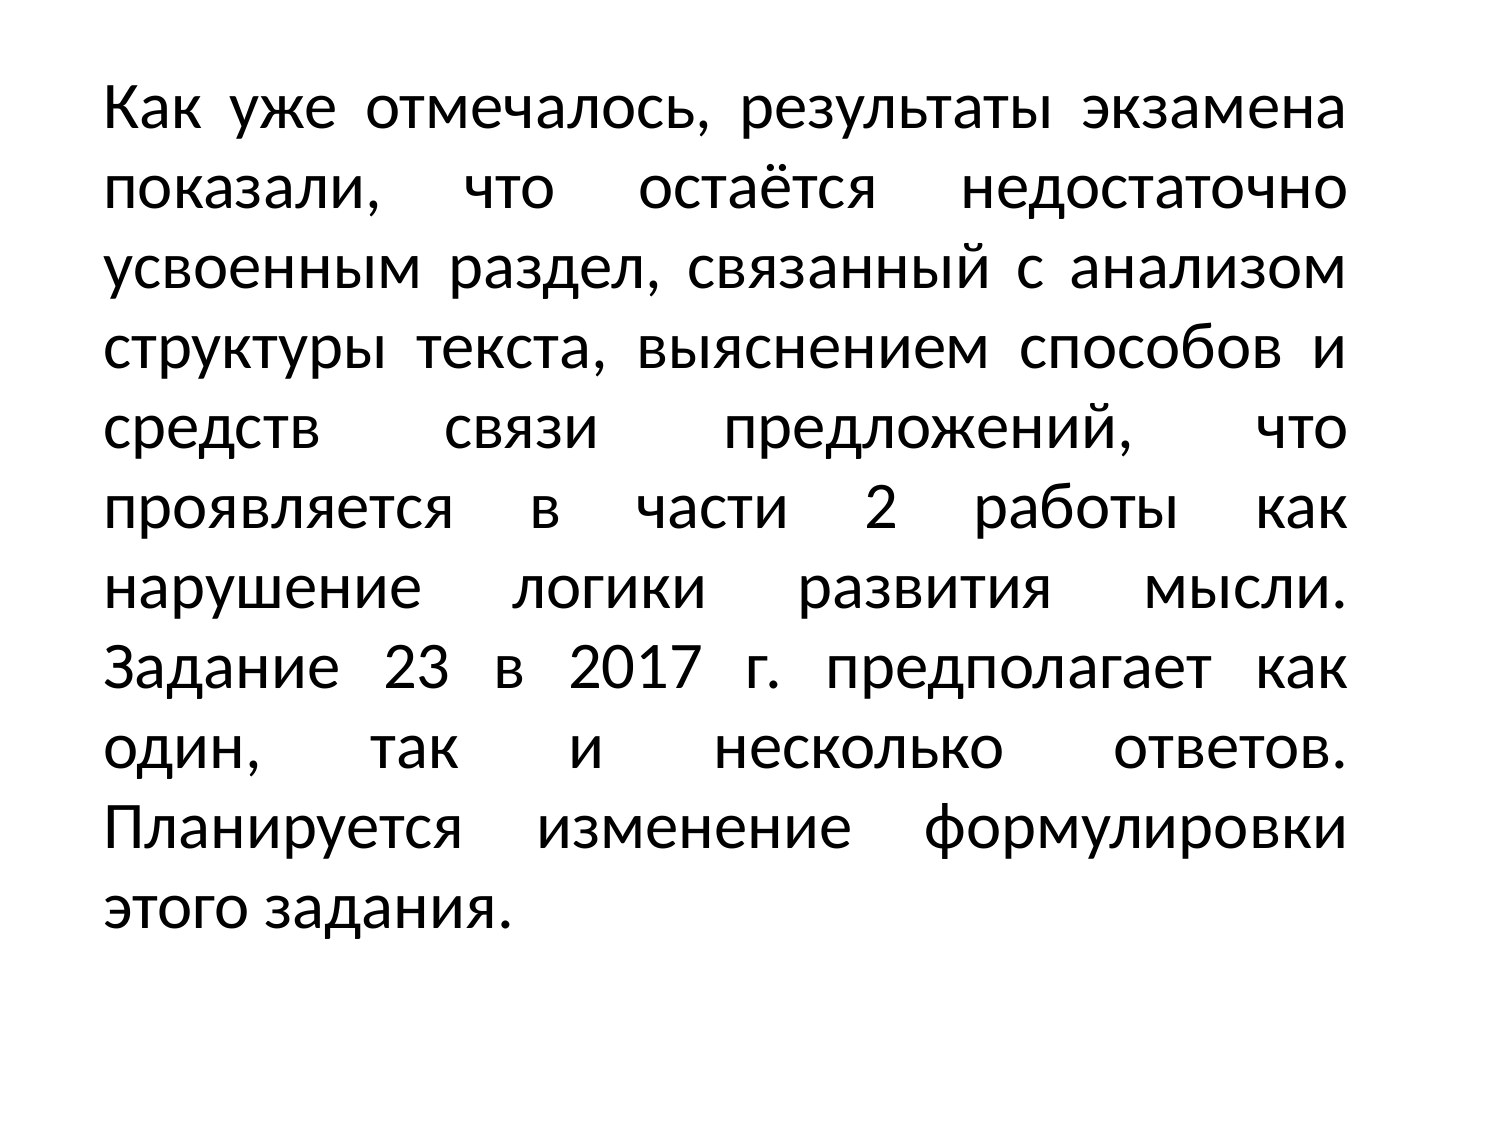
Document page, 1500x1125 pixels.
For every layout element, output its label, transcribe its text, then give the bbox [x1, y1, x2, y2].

text_box Как уже отмечалось, результаты экзамена показали, что остаётся недостаточно усвоенным раздел, связанный с анализом структуры текста, выяснением способов и средств связи предложений, что проявляется в части 2 работы как нарушение логики развития мысли. Задание 23 в 2017 г. предполагает как один, так и несколько ответов. Планируется изменение формулировки этого задания. [88, 54, 1365, 949]
